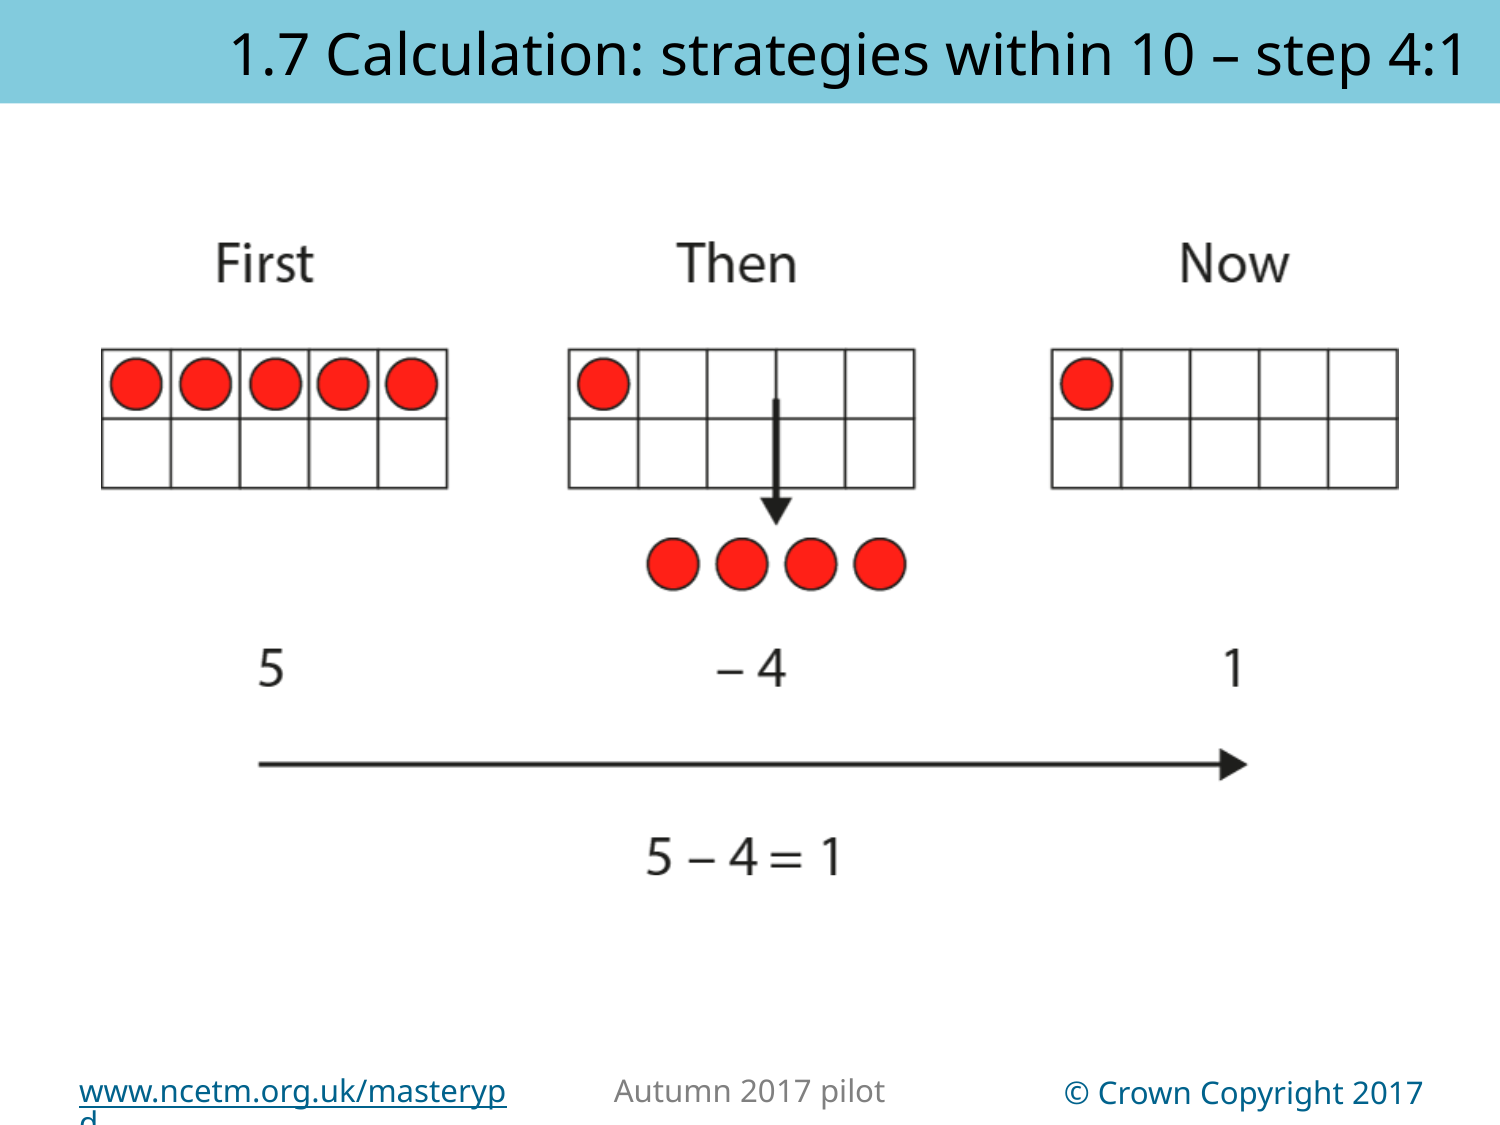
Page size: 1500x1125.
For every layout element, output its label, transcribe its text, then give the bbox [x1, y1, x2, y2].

list 1.7 Calculation: strategies within 10 – step 4:1 [0, 0, 1500, 104]
picture [101, 235, 1399, 890]
